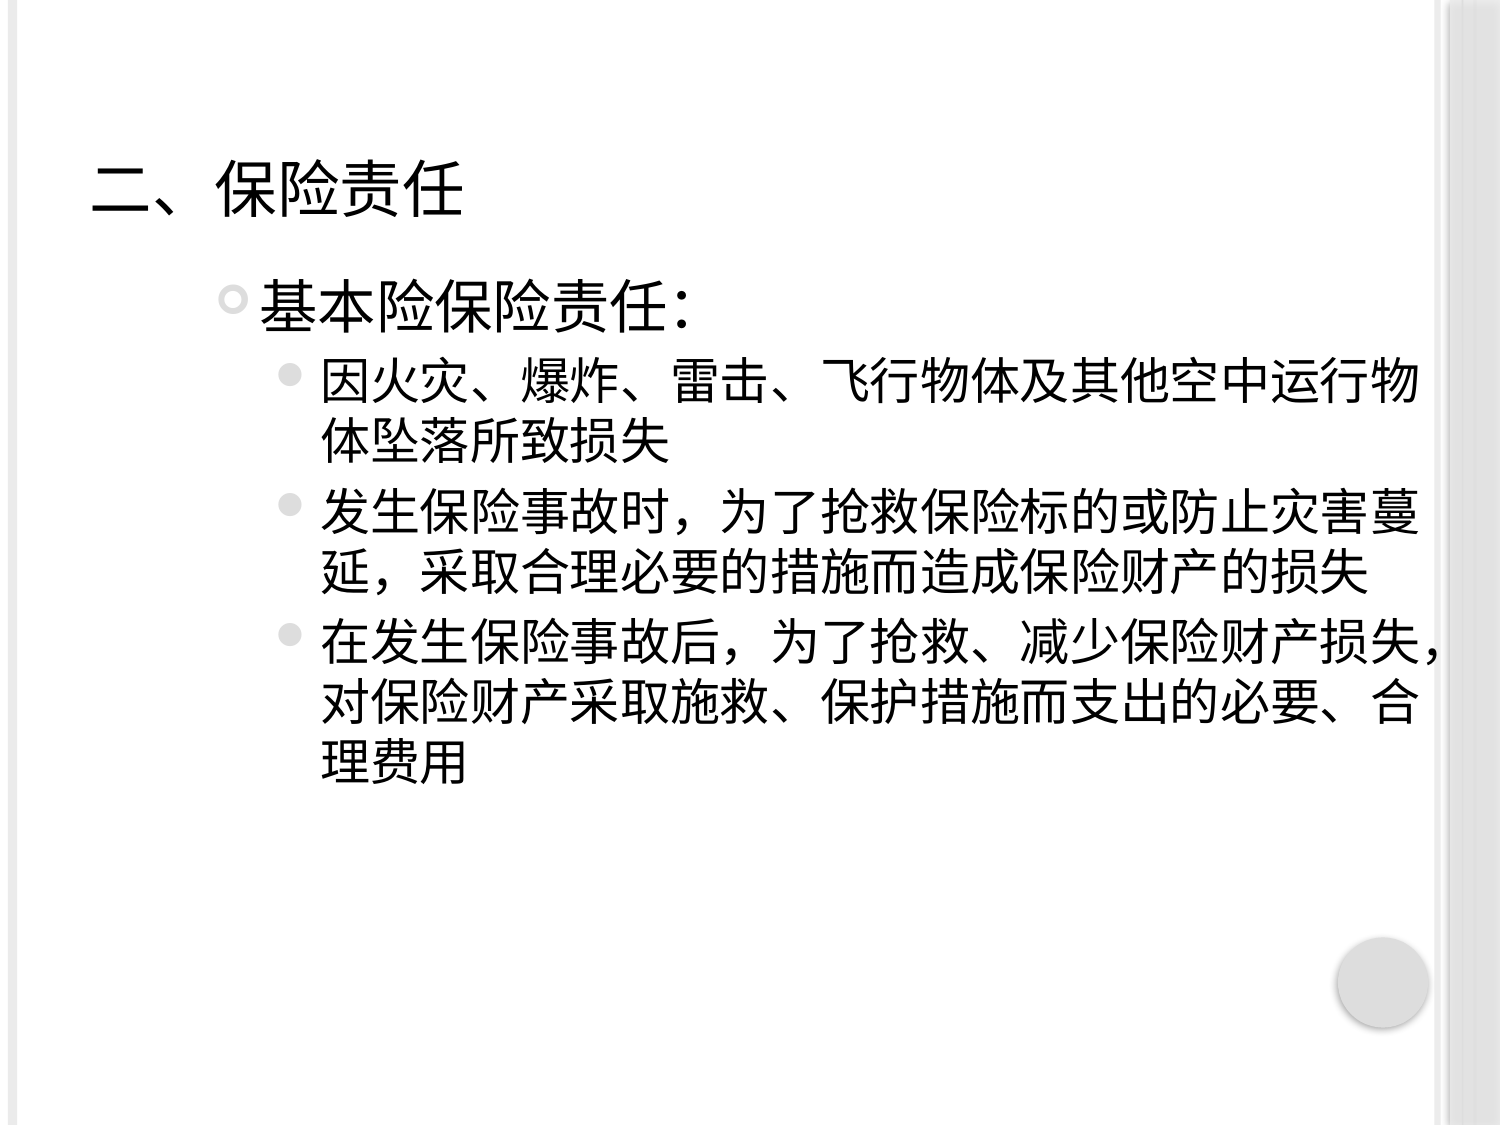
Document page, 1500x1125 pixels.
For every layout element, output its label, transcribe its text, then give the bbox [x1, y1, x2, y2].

list 基本险保险责任： 因火灾、爆炸、雷击、飞行物体及其他空中运行物体坠落所致损失 发生保险事故时，为了抢救保险标的或防止灾害蔓延，采取合理必要的措施而造成保险财产的损失 在发生保险事故后，为了抢救、减少保险财产损失，对保险财产采取施救、保护措施而支出的必要、合理费用 [199, 262, 1476, 1095]
title 二、保险责任 [75, 45, 1300, 233]
